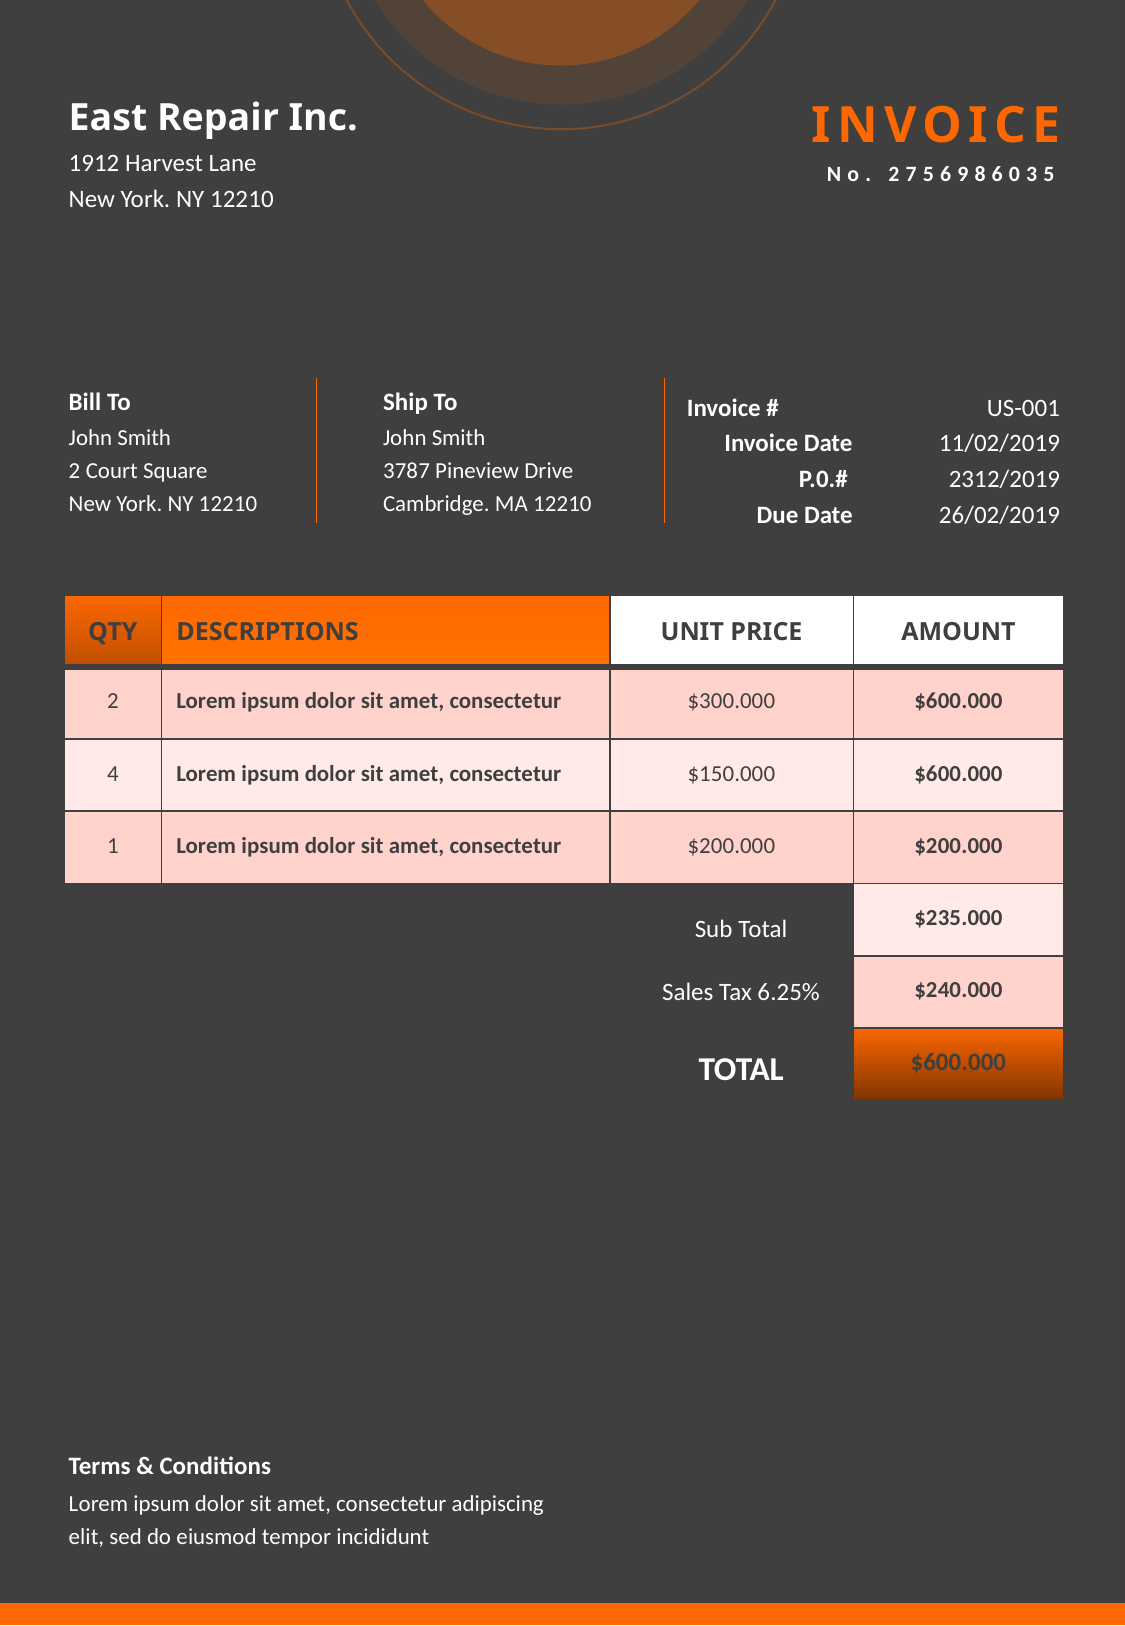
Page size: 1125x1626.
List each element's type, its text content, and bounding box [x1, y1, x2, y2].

table_cell Lorem ipsum dolor sit amet, consectetur [162, 670, 609, 738]
table_cell 4 [65, 740, 161, 810]
table_cell 1 [65, 812, 161, 883]
table_header QTY [65, 596, 161, 664]
table_cell $150.000 [611, 740, 853, 810]
table_header UNIT PRICE [611, 596, 853, 664]
table_cell $200.000 [611, 812, 853, 883]
text_box Terms & Conditions [53, 1442, 395, 1488]
text_box Lorem ipsum dolor sit amet, consectetur adipiscing elit, sed do eiusmod tempor incididunt [53, 1475, 586, 1557]
text_box No. 2756986035 [811, 151, 1070, 193]
table_cell Lorem ipsum dolor sit amet, consectetur [162, 740, 609, 810]
table_cell 2 [65, 670, 161, 738]
text_box INVOICE [727, 85, 1076, 161]
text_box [368, 377, 616, 523]
table_cell $300.000 [611, 670, 853, 738]
table_cell $235.000 [854, 884, 1063, 955]
table_cell [65, 957, 853, 1099]
table_cell [65, 884, 853, 955]
table_cell $200.000 [854, 812, 1063, 883]
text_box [318, 0, 804, 130]
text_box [53, 377, 302, 523]
table_header AMOUNT [854, 596, 1063, 664]
table_cell $600.000 [854, 670, 1063, 738]
text_box 1912 Harvest Lane New York. NY 12210 [53, 133, 368, 221]
table_header DESCRIPTIONS [162, 596, 609, 664]
text_box TOTAL [625, 1040, 857, 1095]
text_box Sales Tax 6.25% [625, 967, 857, 1013]
text_box Invoice # US-001 Invoice Date 11/02/2019 P.0.# 2312/2019 Due Date 26/02/2019 [666, 377, 1076, 537]
text_box East Repair Inc. [53, 85, 402, 146]
table_cell $600.000 [854, 740, 1063, 810]
text_box Sub Total [655, 905, 828, 950]
table_cell $240.000 [854, 957, 1063, 1027]
table_cell $600.000 [854, 1029, 1063, 1099]
table_cell Lorem ipsum dolor sit amet, consectetur [162, 812, 609, 883]
text_box [0, 1602, 1125, 1625]
